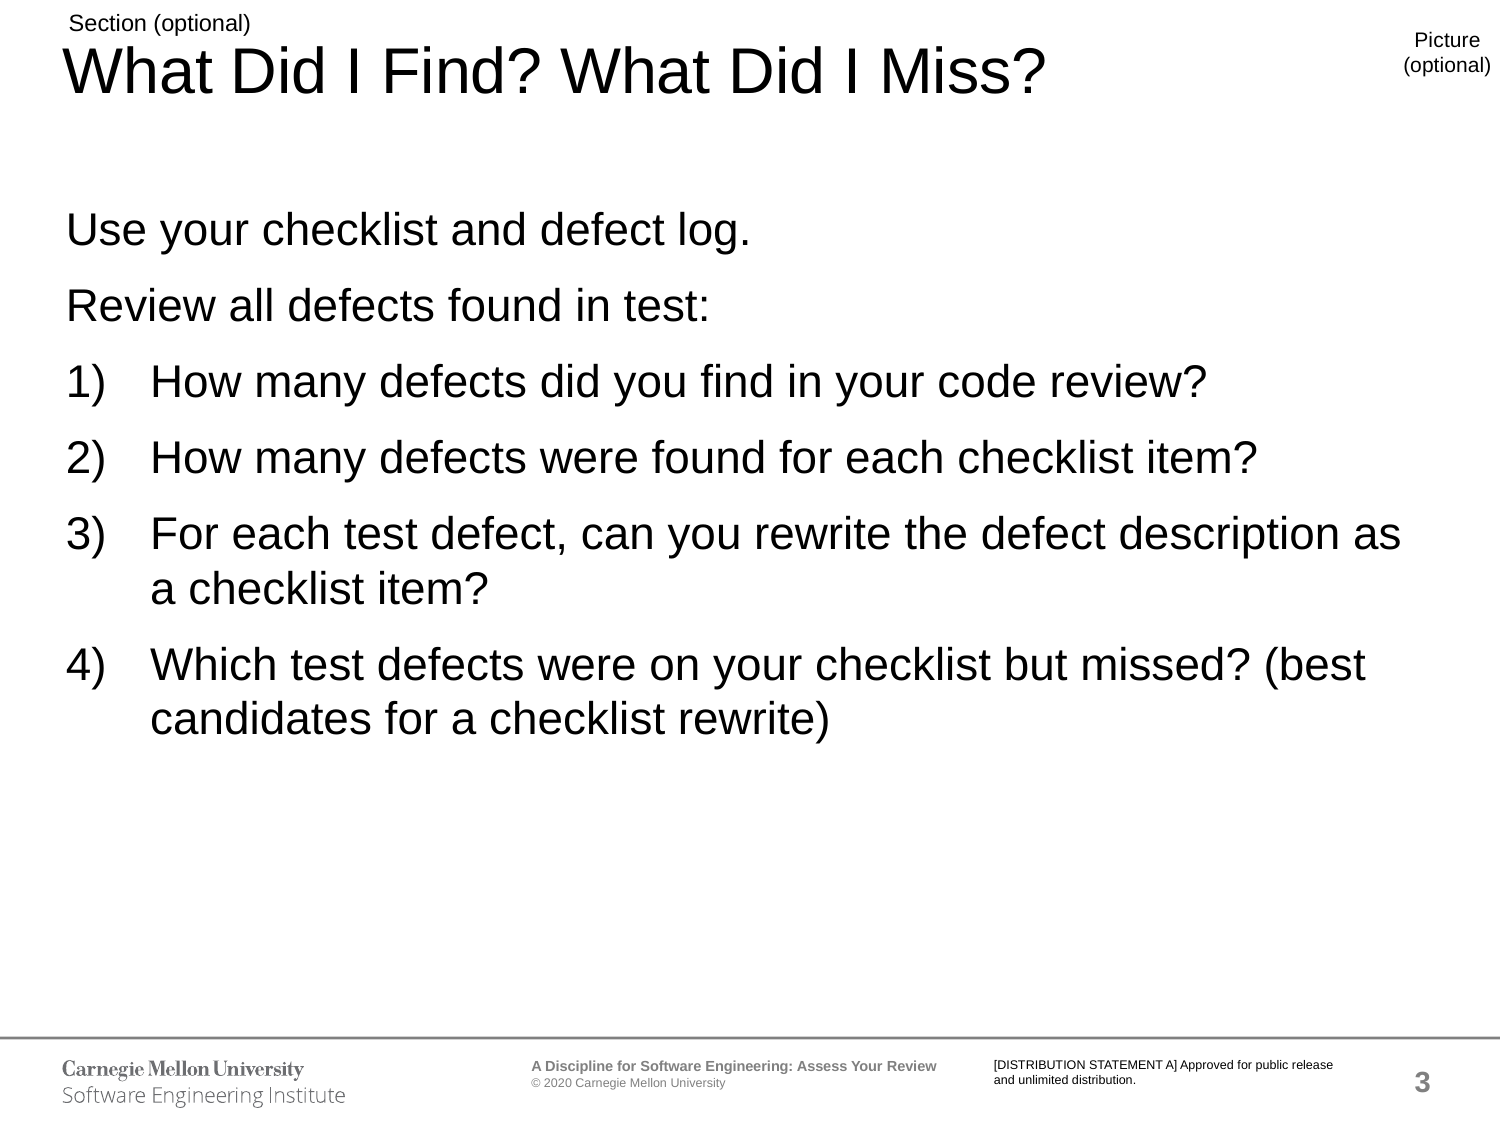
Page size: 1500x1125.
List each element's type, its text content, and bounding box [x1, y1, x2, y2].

title What Did I Find? What Did I Miss? [62, 37, 1338, 182]
list Use your checklist and defect log. Review all defects found in test: How many defects did you find in your code review? How many defects were found for each checklist item? For each test defect, can you rewrite the defect description as a checklist item? Which test defects were on your checklist but missed? (best candidates for a checklist rewrite) [65, 199, 1431, 1023]
